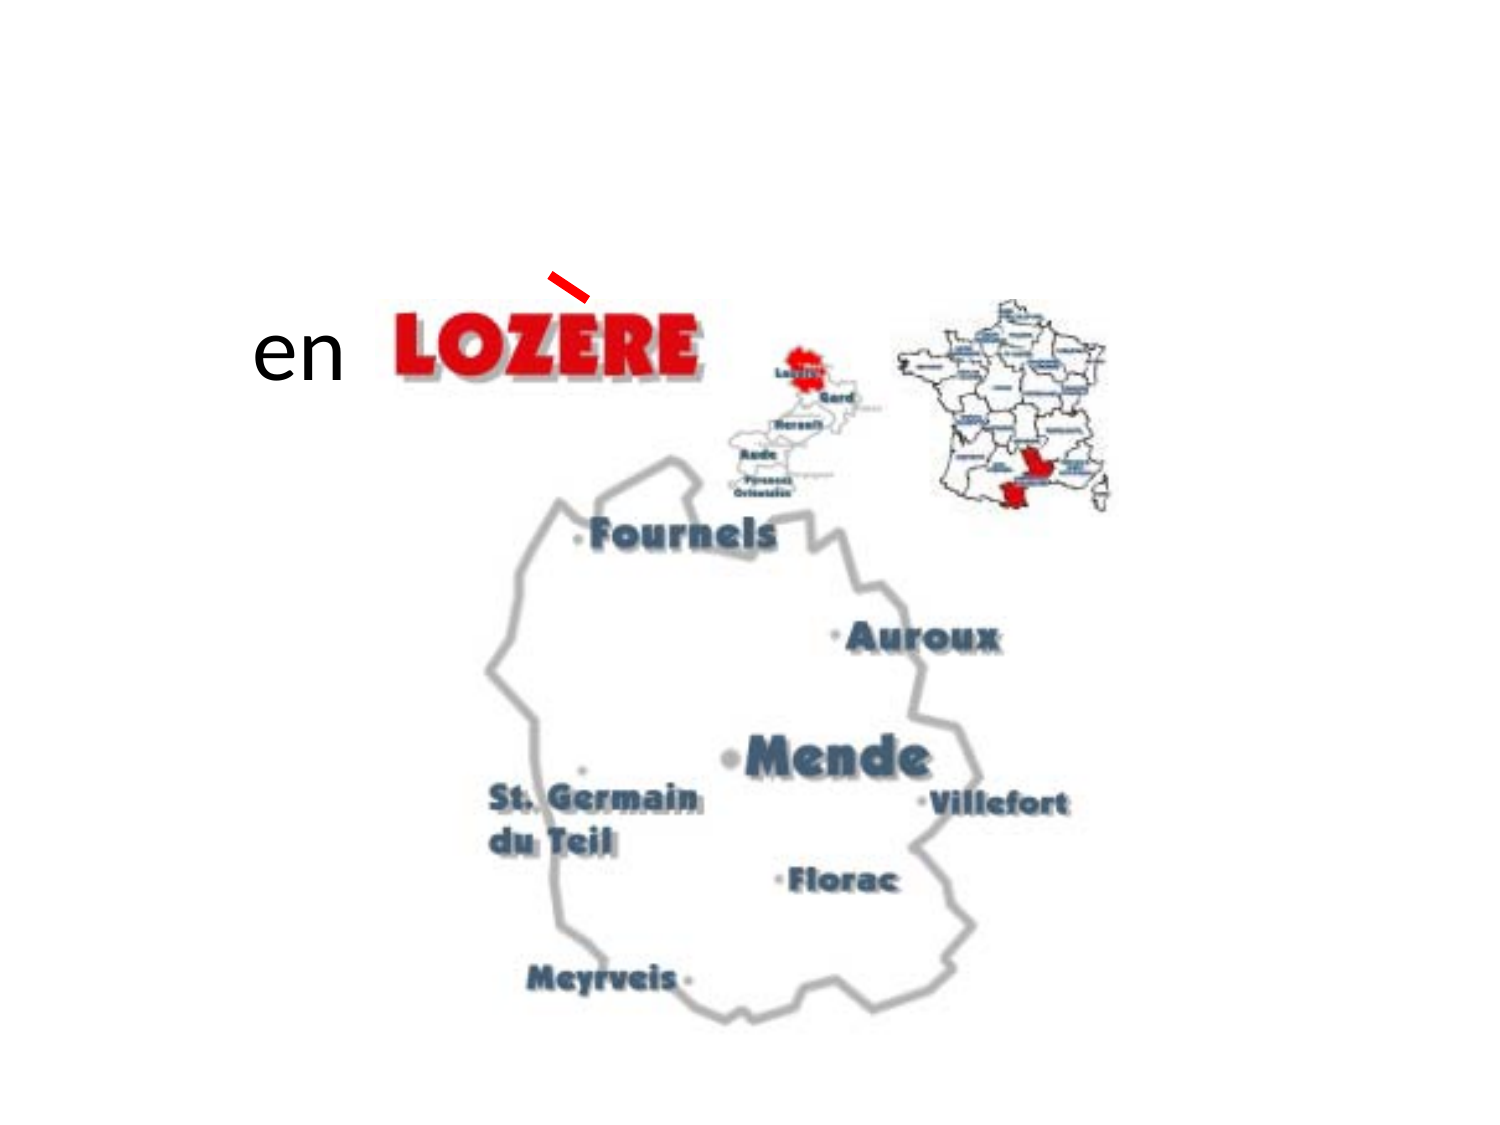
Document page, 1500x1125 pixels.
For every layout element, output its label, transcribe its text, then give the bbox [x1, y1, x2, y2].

picture [374, 299, 1119, 1044]
title en [225, 249, 375, 438]
